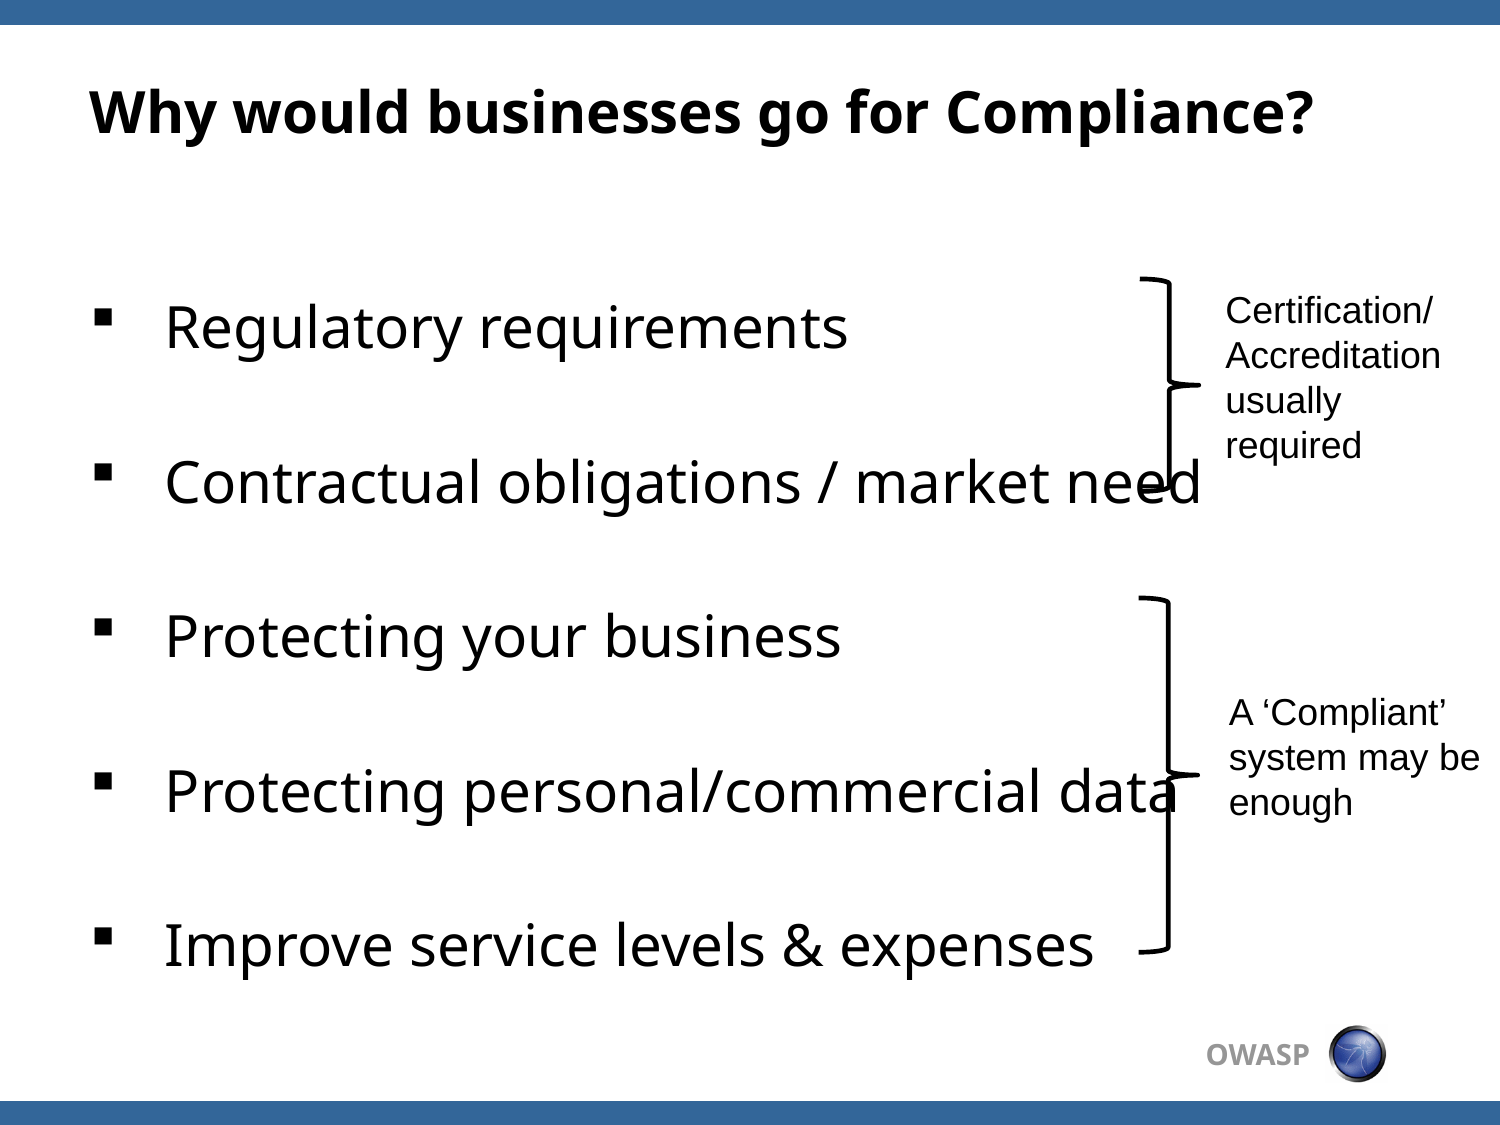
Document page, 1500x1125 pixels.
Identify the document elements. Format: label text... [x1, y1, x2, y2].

title Why would businesses go for Compliance? [75, 32, 1425, 188]
text_box [1139, 278, 1199, 492]
text_box A ‘Compliant’ system may be enough [1213, 680, 1498, 831]
text_box Certification/ Accreditation usually required [1210, 278, 1495, 474]
picture [1325, 1024, 1388, 1083]
text_box [1138, 597, 1198, 953]
list Regulatory requirements Contractual obligations / market need Protecting your business Protecting personal/commercial data Improve service levels & expenses [75, 212, 1425, 1005]
